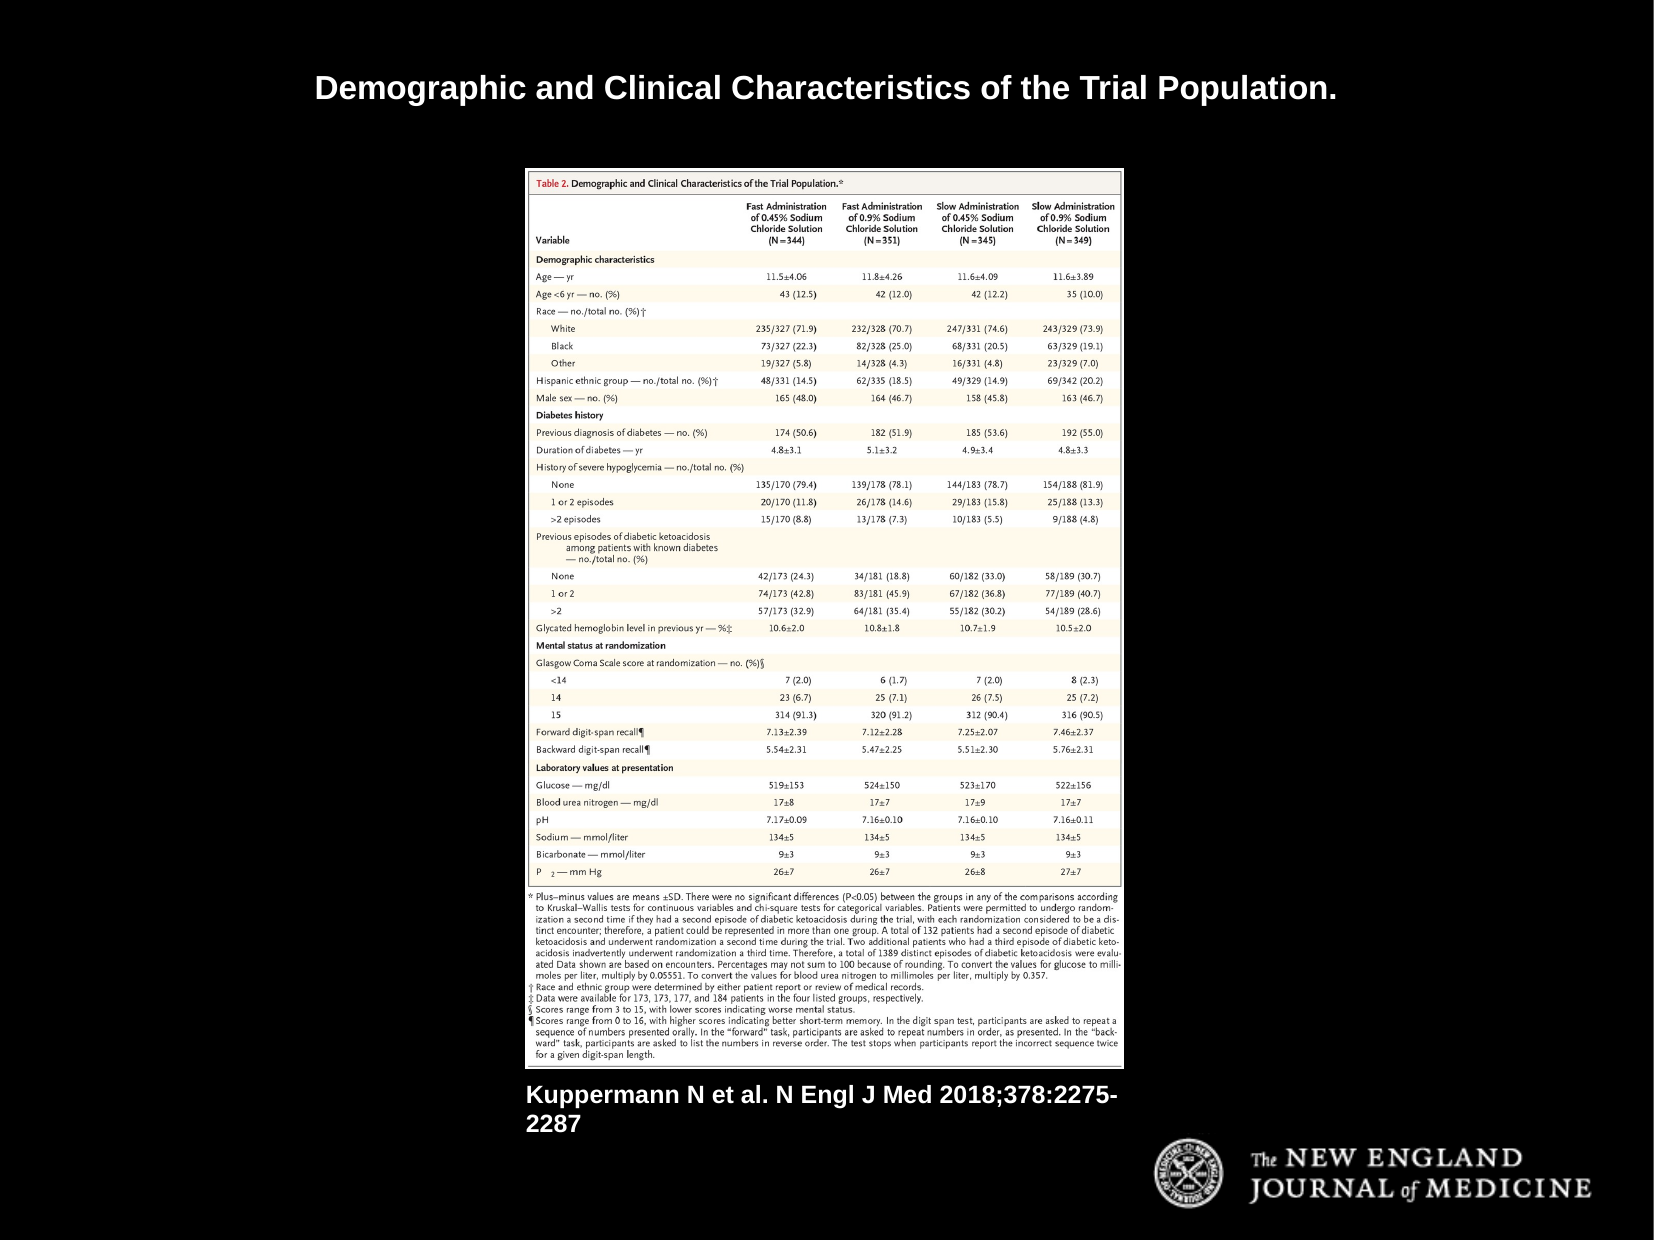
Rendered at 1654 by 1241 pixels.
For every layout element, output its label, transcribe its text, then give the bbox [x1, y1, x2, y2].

text_box Demographic and Clinical Characteristics of the Trial Population. [58, 69, 1596, 108]
picture [525, 168, 1125, 1069]
text_box Kuppermann N et al. N Engl J Med 2018;378:2275-2287 [525, 1079, 1124, 1138]
picture [1141, 1133, 1606, 1213]
